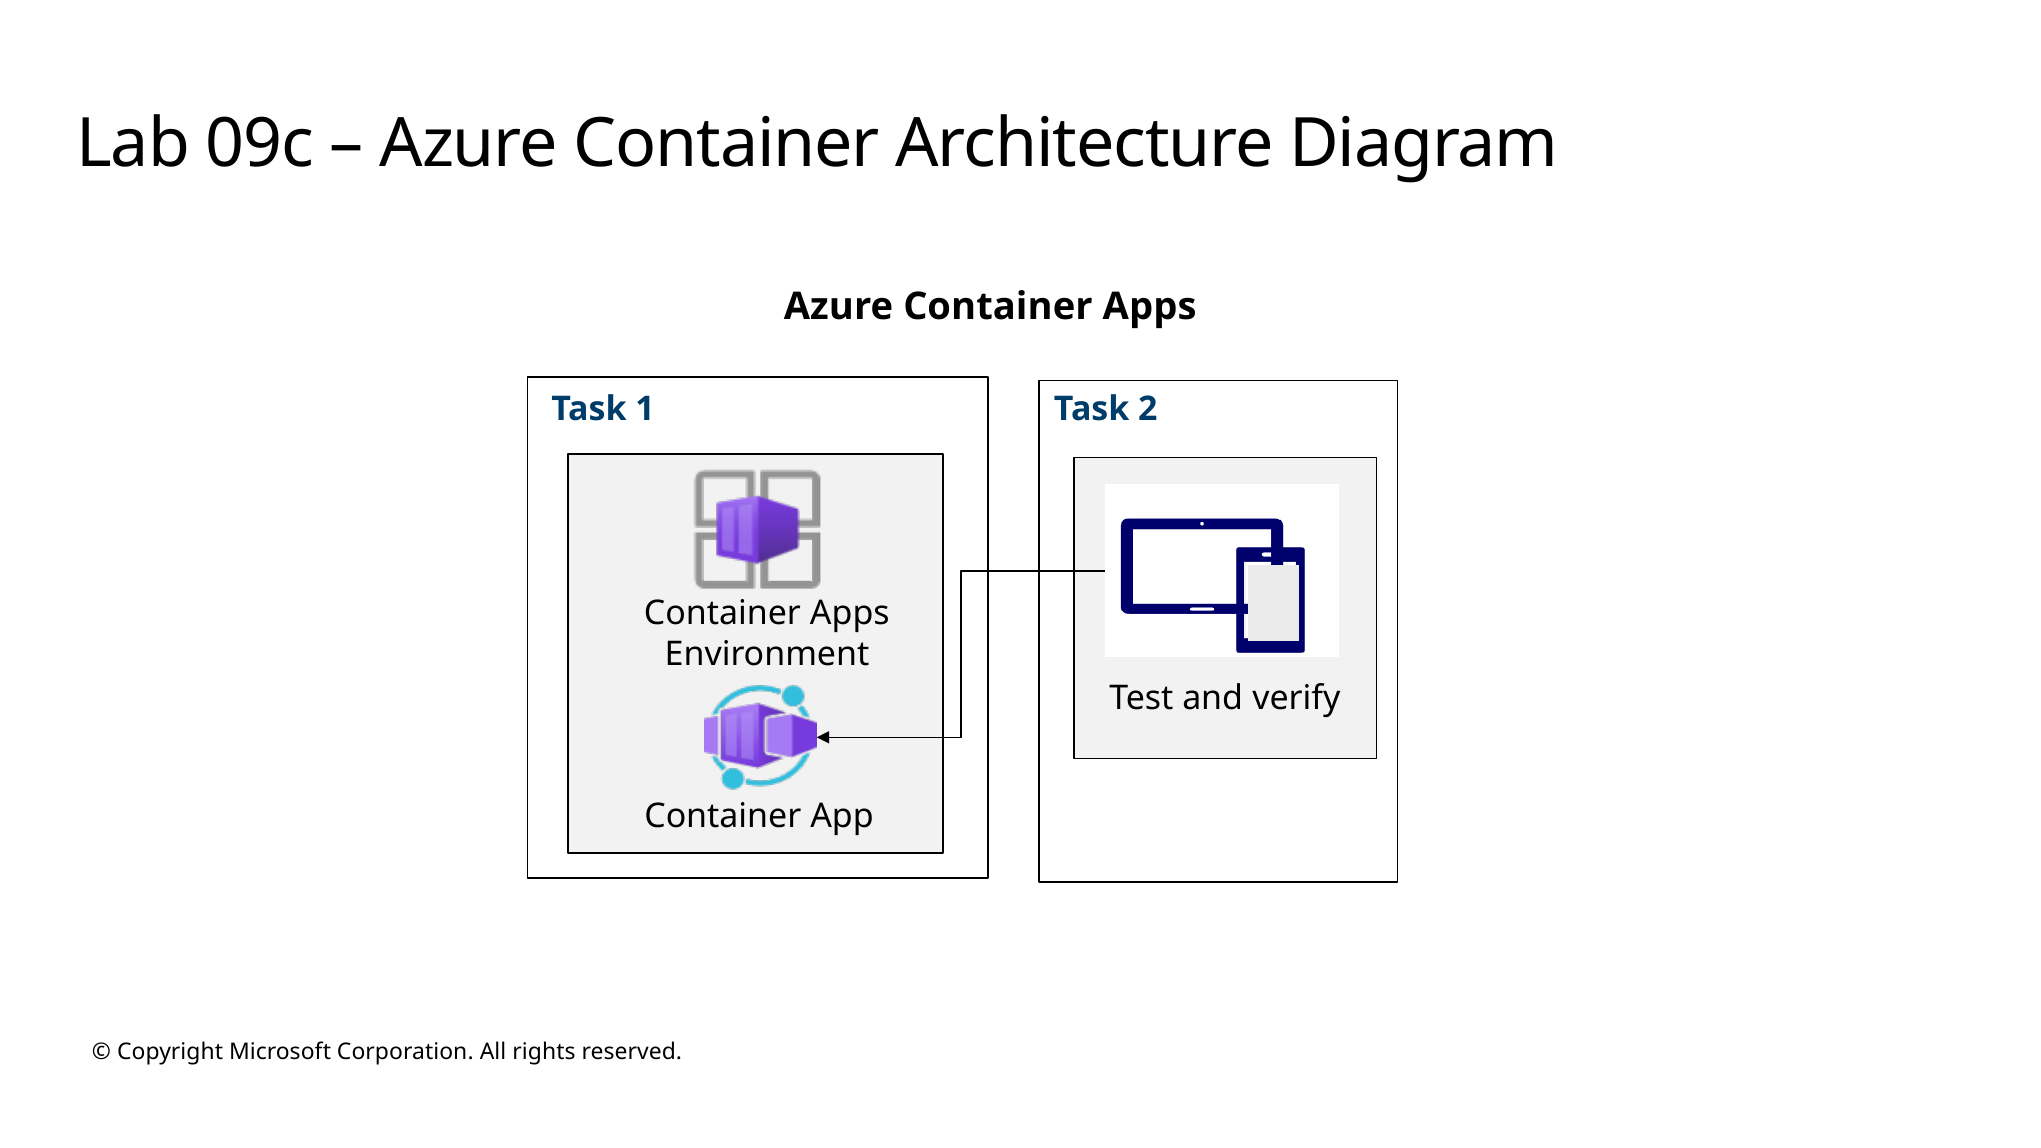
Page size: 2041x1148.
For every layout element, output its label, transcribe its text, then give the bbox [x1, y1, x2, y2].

text_box Azure Container Apps [753, 265, 1228, 349]
title Lab 09c – Azure Container Architecture Diagram [76, 93, 1968, 230]
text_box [527, 376, 1398, 883]
